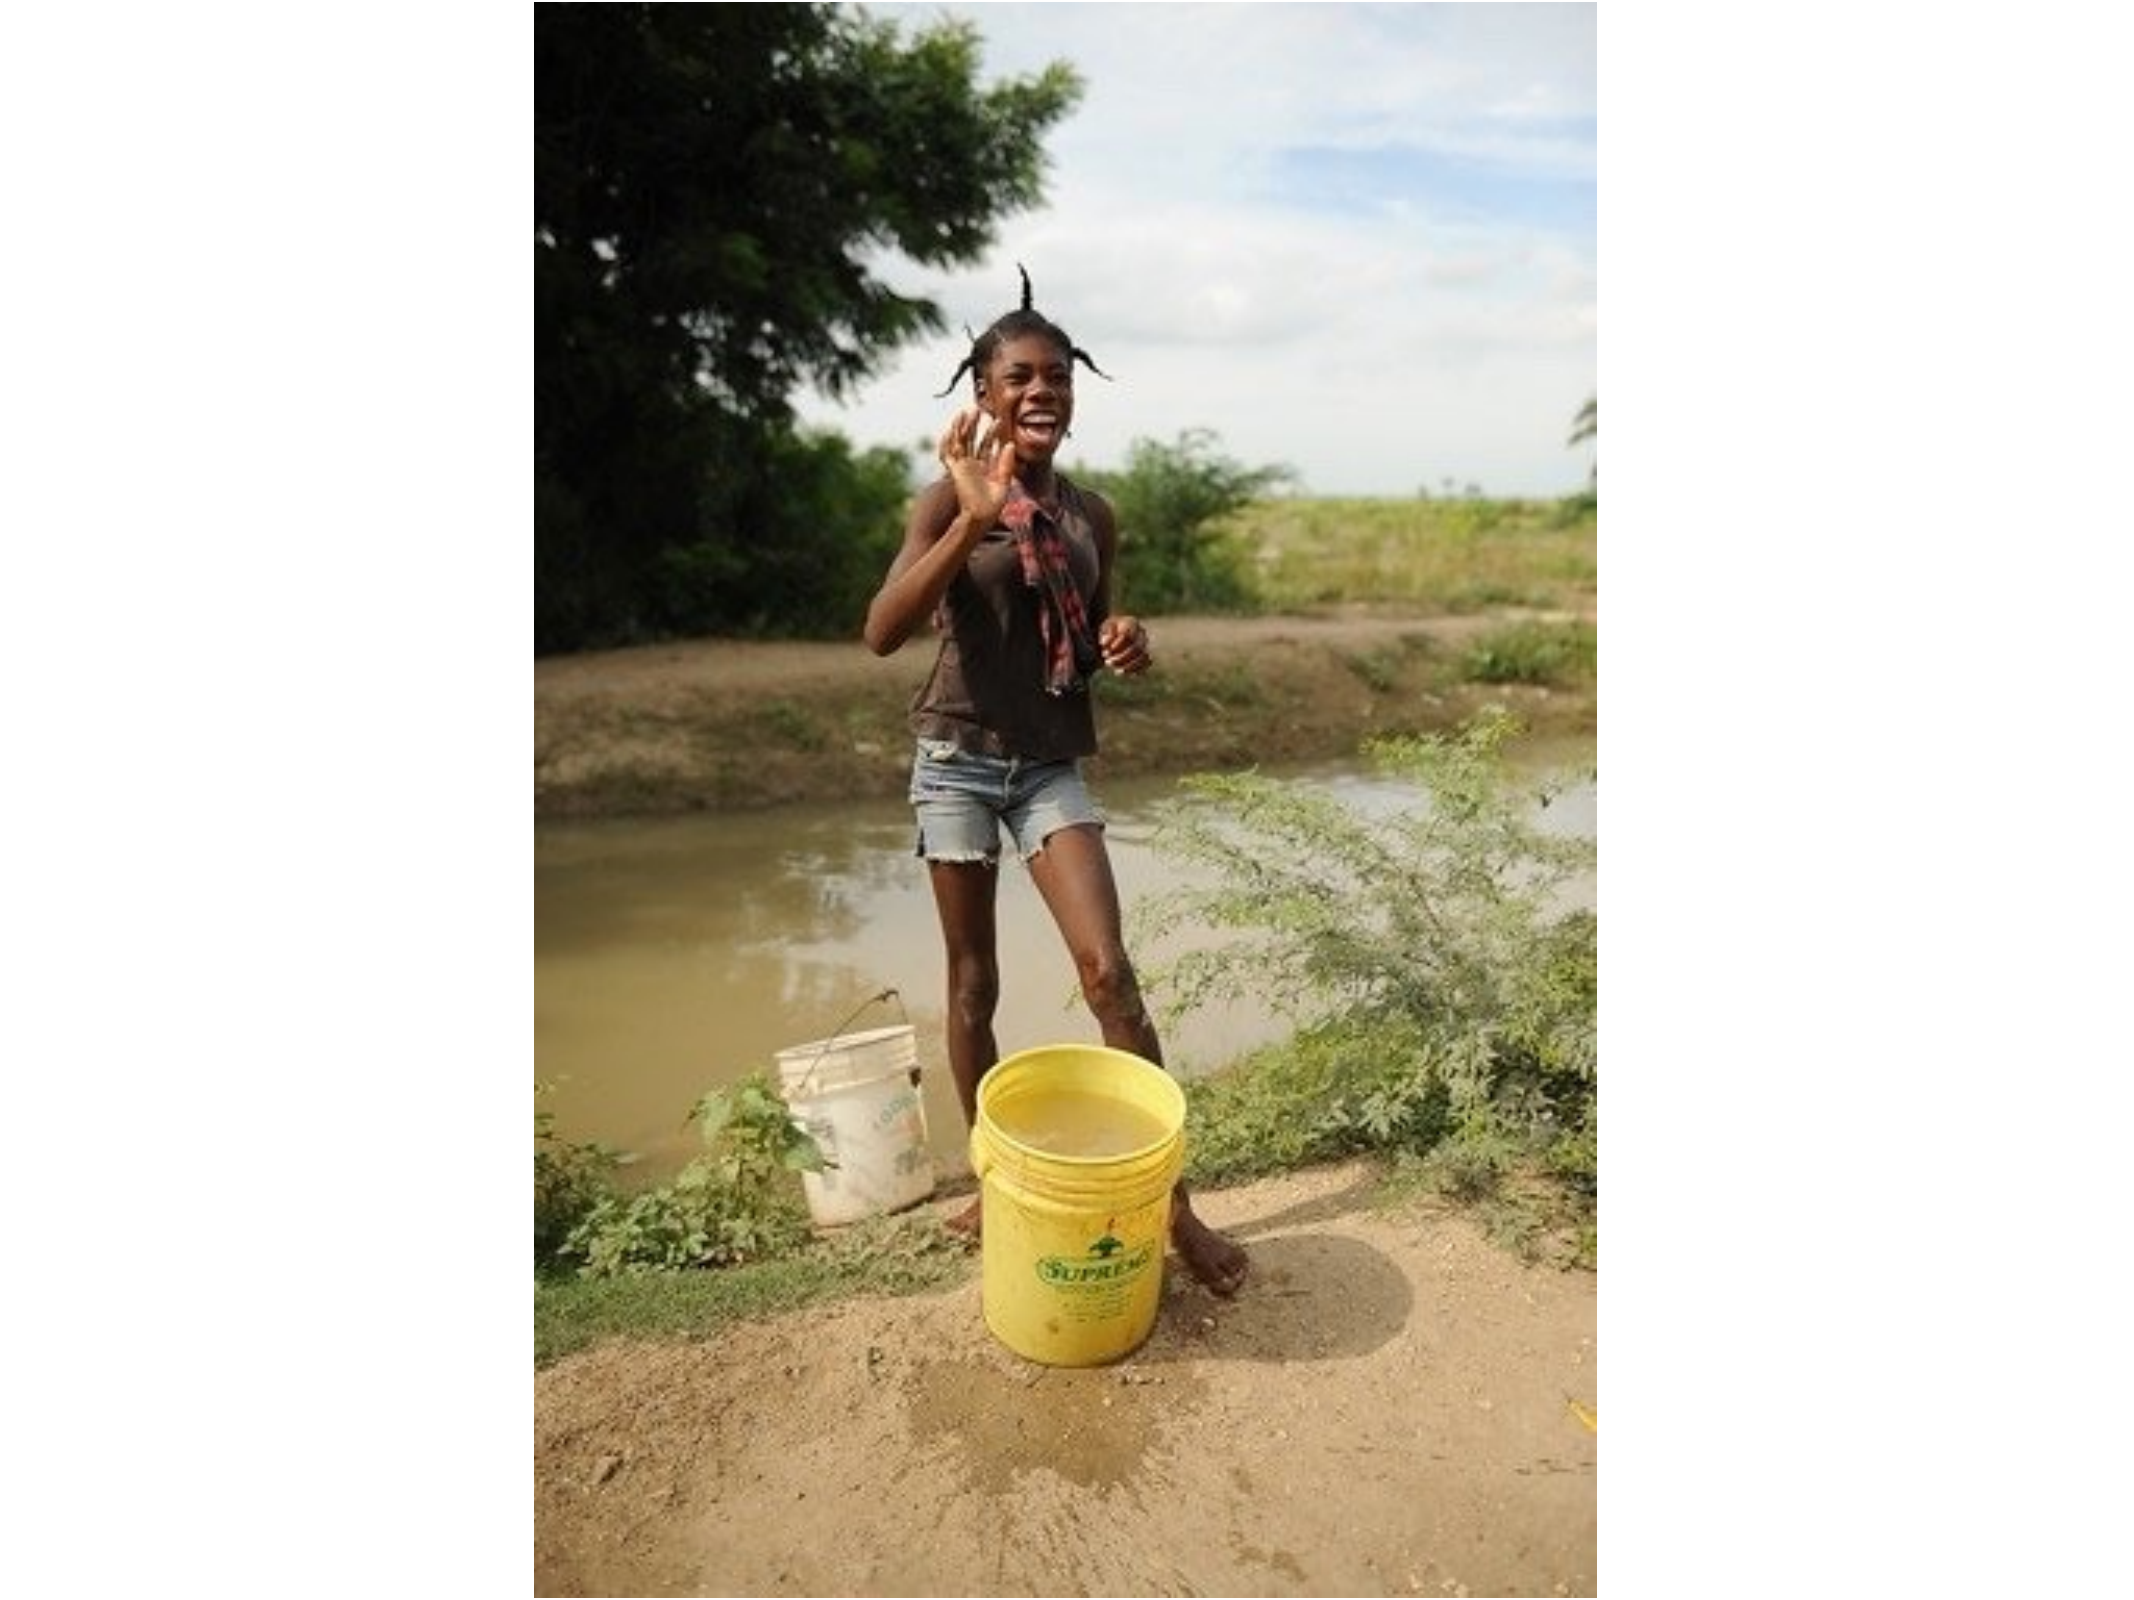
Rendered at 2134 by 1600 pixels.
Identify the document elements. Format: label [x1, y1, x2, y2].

picture [534, 1, 1597, 1599]
